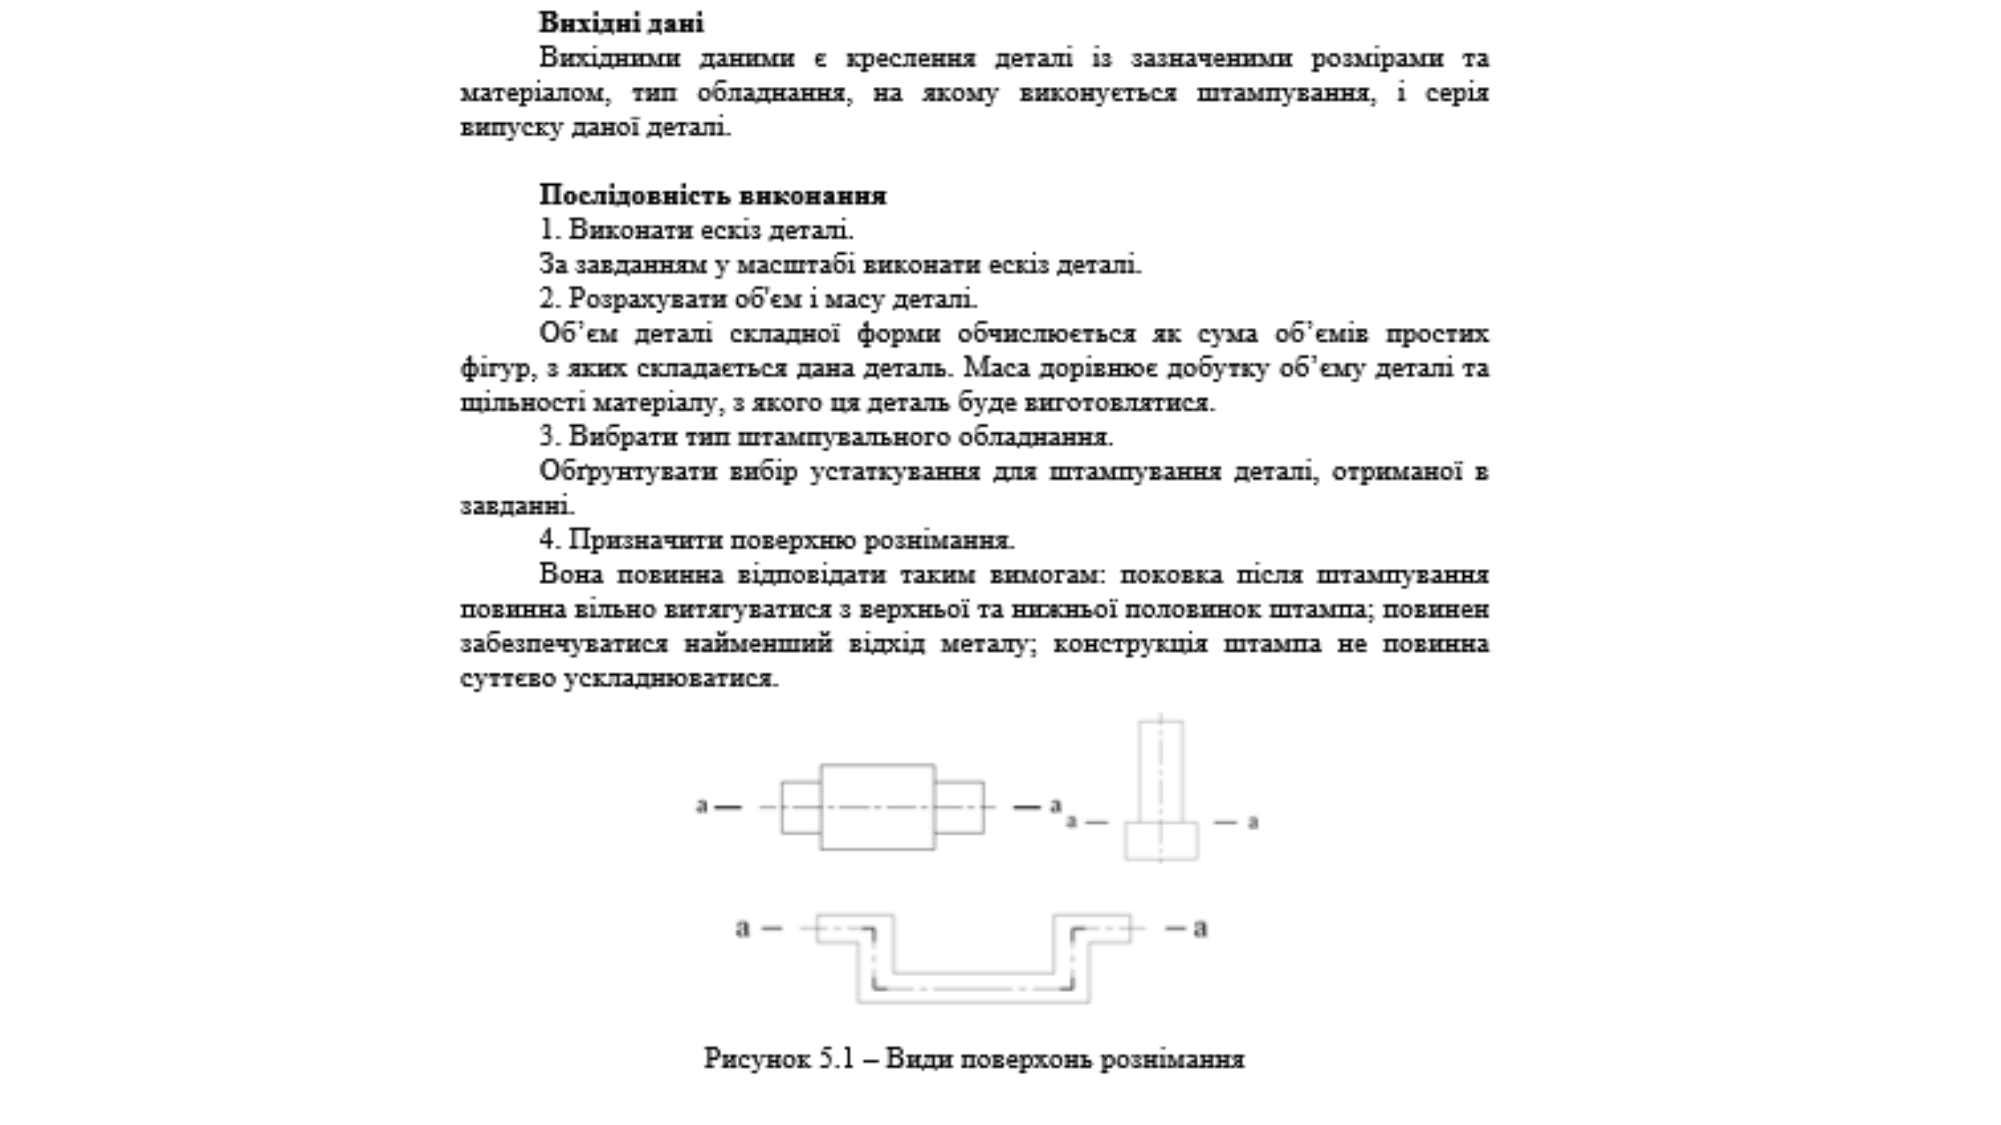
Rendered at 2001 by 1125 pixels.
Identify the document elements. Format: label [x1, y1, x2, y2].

picture [411, 0, 1532, 1082]
